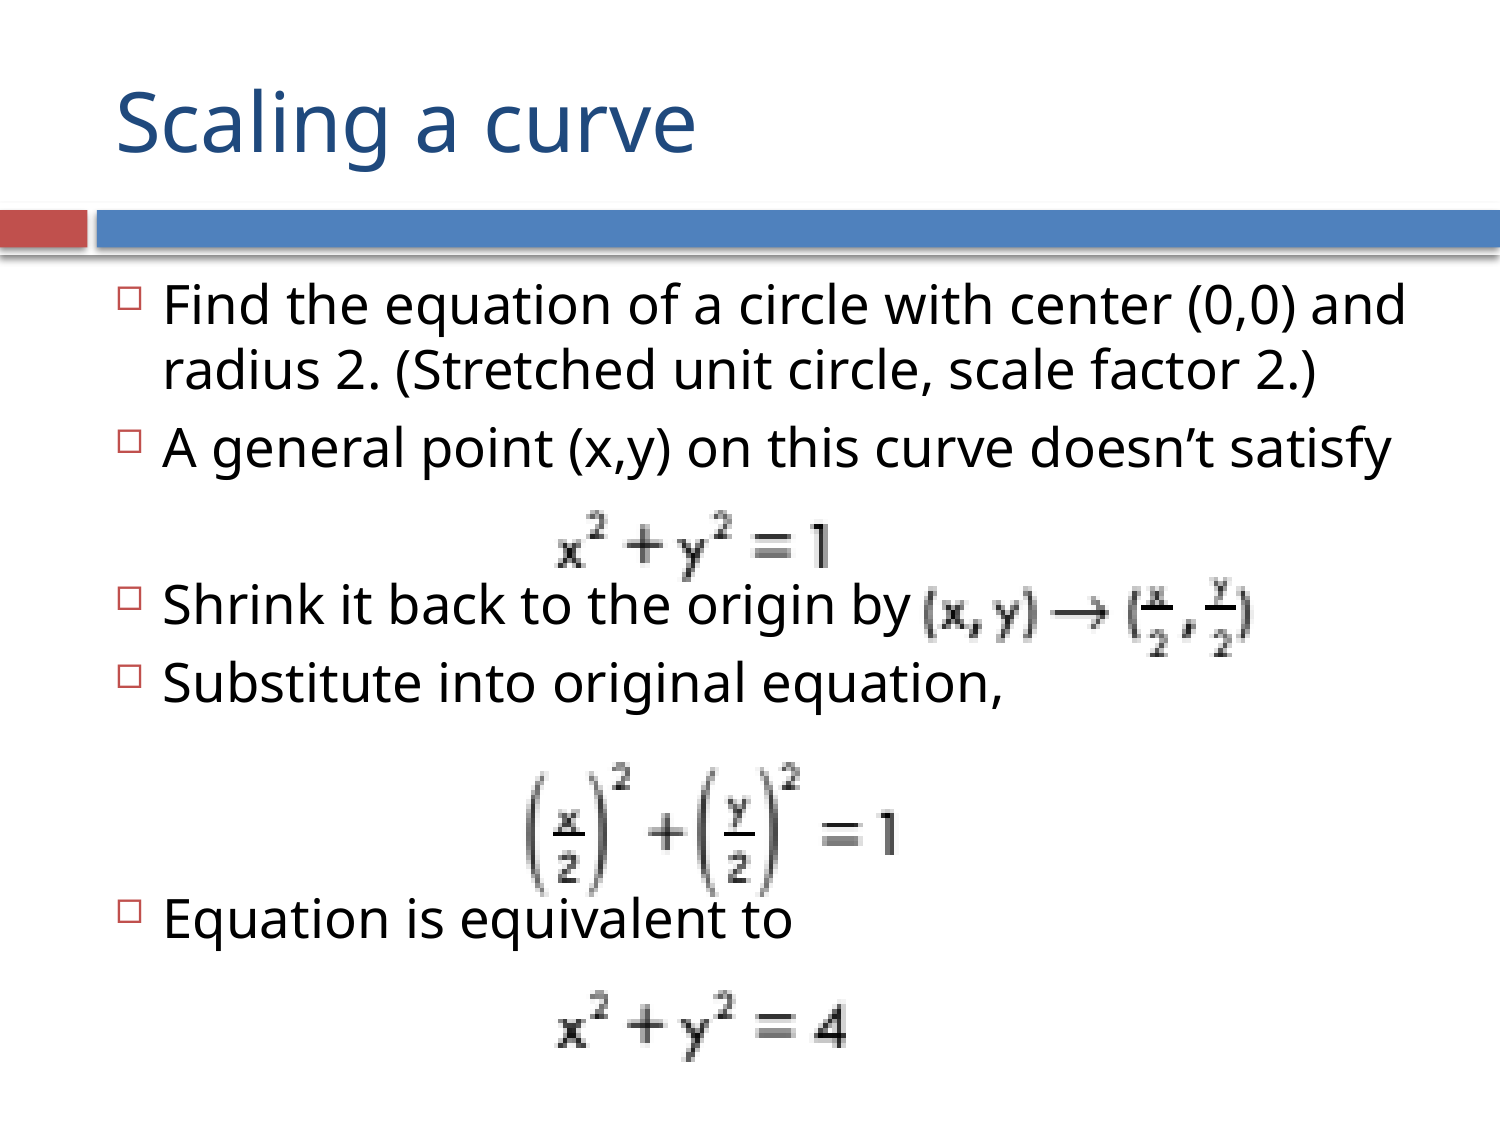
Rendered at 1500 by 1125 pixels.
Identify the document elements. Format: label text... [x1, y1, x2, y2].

list Find the equation of a circle with center (0,0) and radius 2. (Stretched unit circle, scale factor 2.) A general point (x,y) on this curve doesn’t satisfy Shrink it back to the origin by Substitute into original equation, Equation is equivalent to [100, 262, 1438, 1000]
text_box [518, 730, 900, 907]
title Scaling a curve [100, 37, 1438, 200]
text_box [545, 961, 851, 1073]
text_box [545, 481, 834, 593]
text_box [914, 539, 1255, 663]
